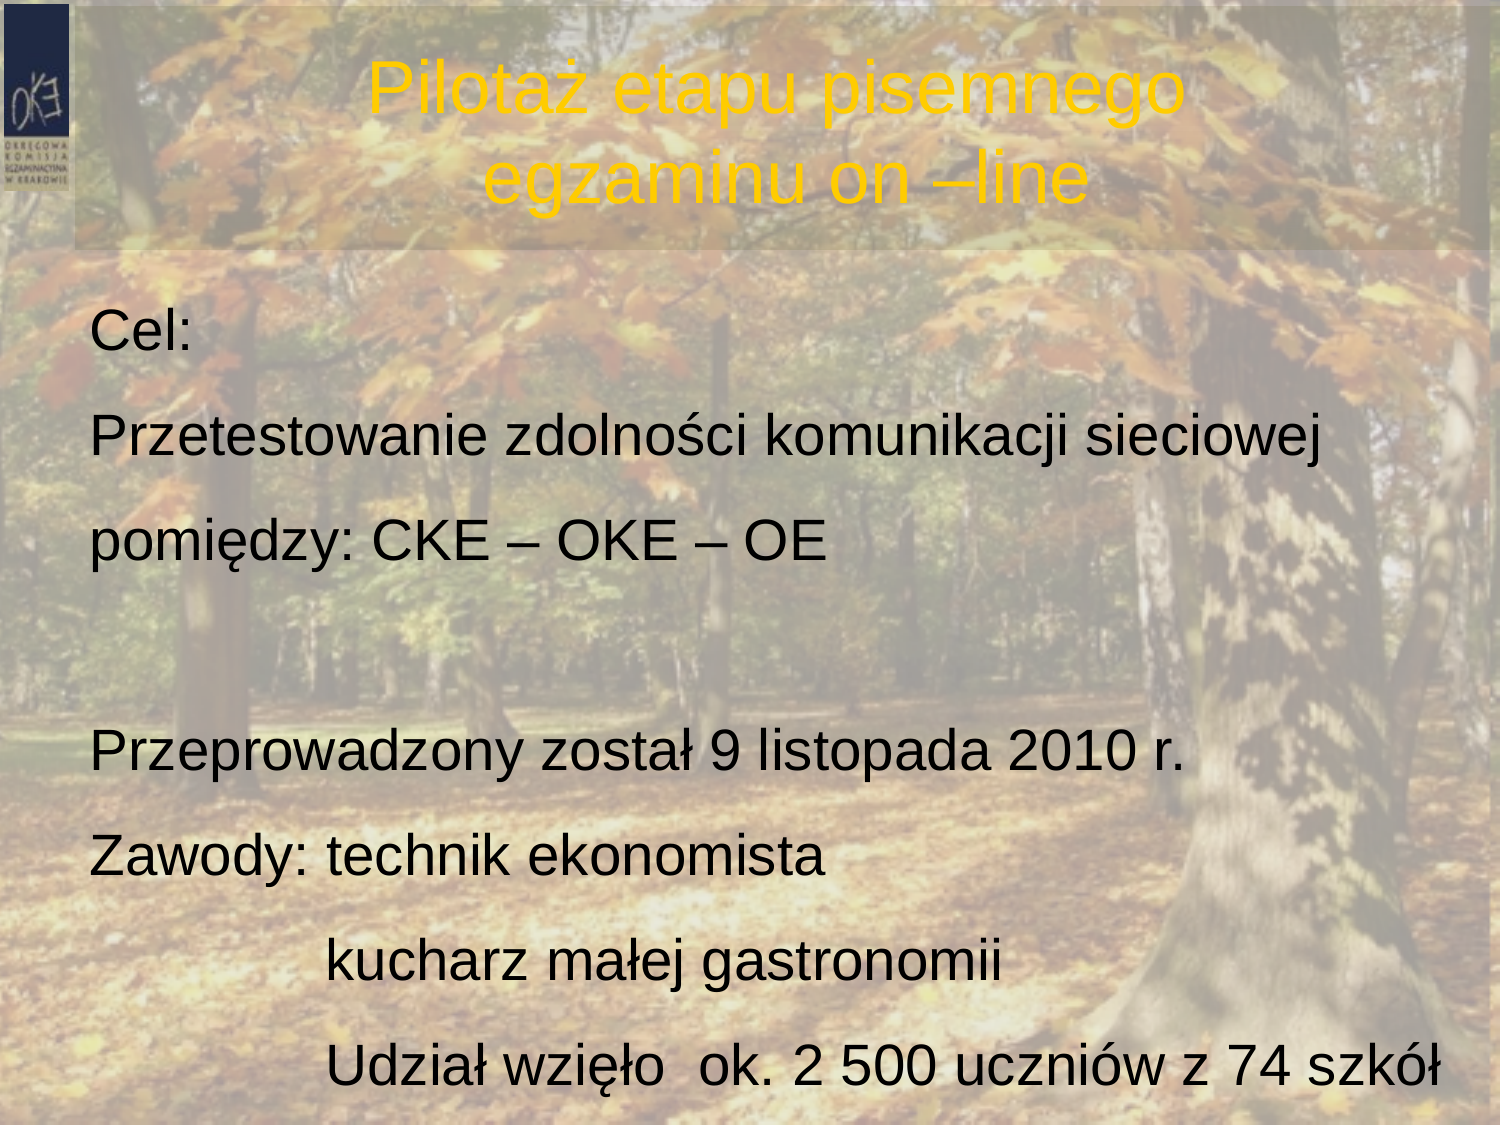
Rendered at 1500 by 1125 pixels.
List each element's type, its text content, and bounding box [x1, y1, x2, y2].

text_box Cel: Przetestowanie zdolności komunikacji sieciowej pomiędzy: CKE – OKE – OE Przeprowadzony został 9 listopada 2010 r. Zawody: technik ekonomista kucharz małej gastronomii Udział wzięło ok. 2 500 uczniów z 74 szkół [74, 249, 1500, 1125]
title Pilotaż etapu pisemnego egzaminu on –line [74, 6, 1500, 249]
